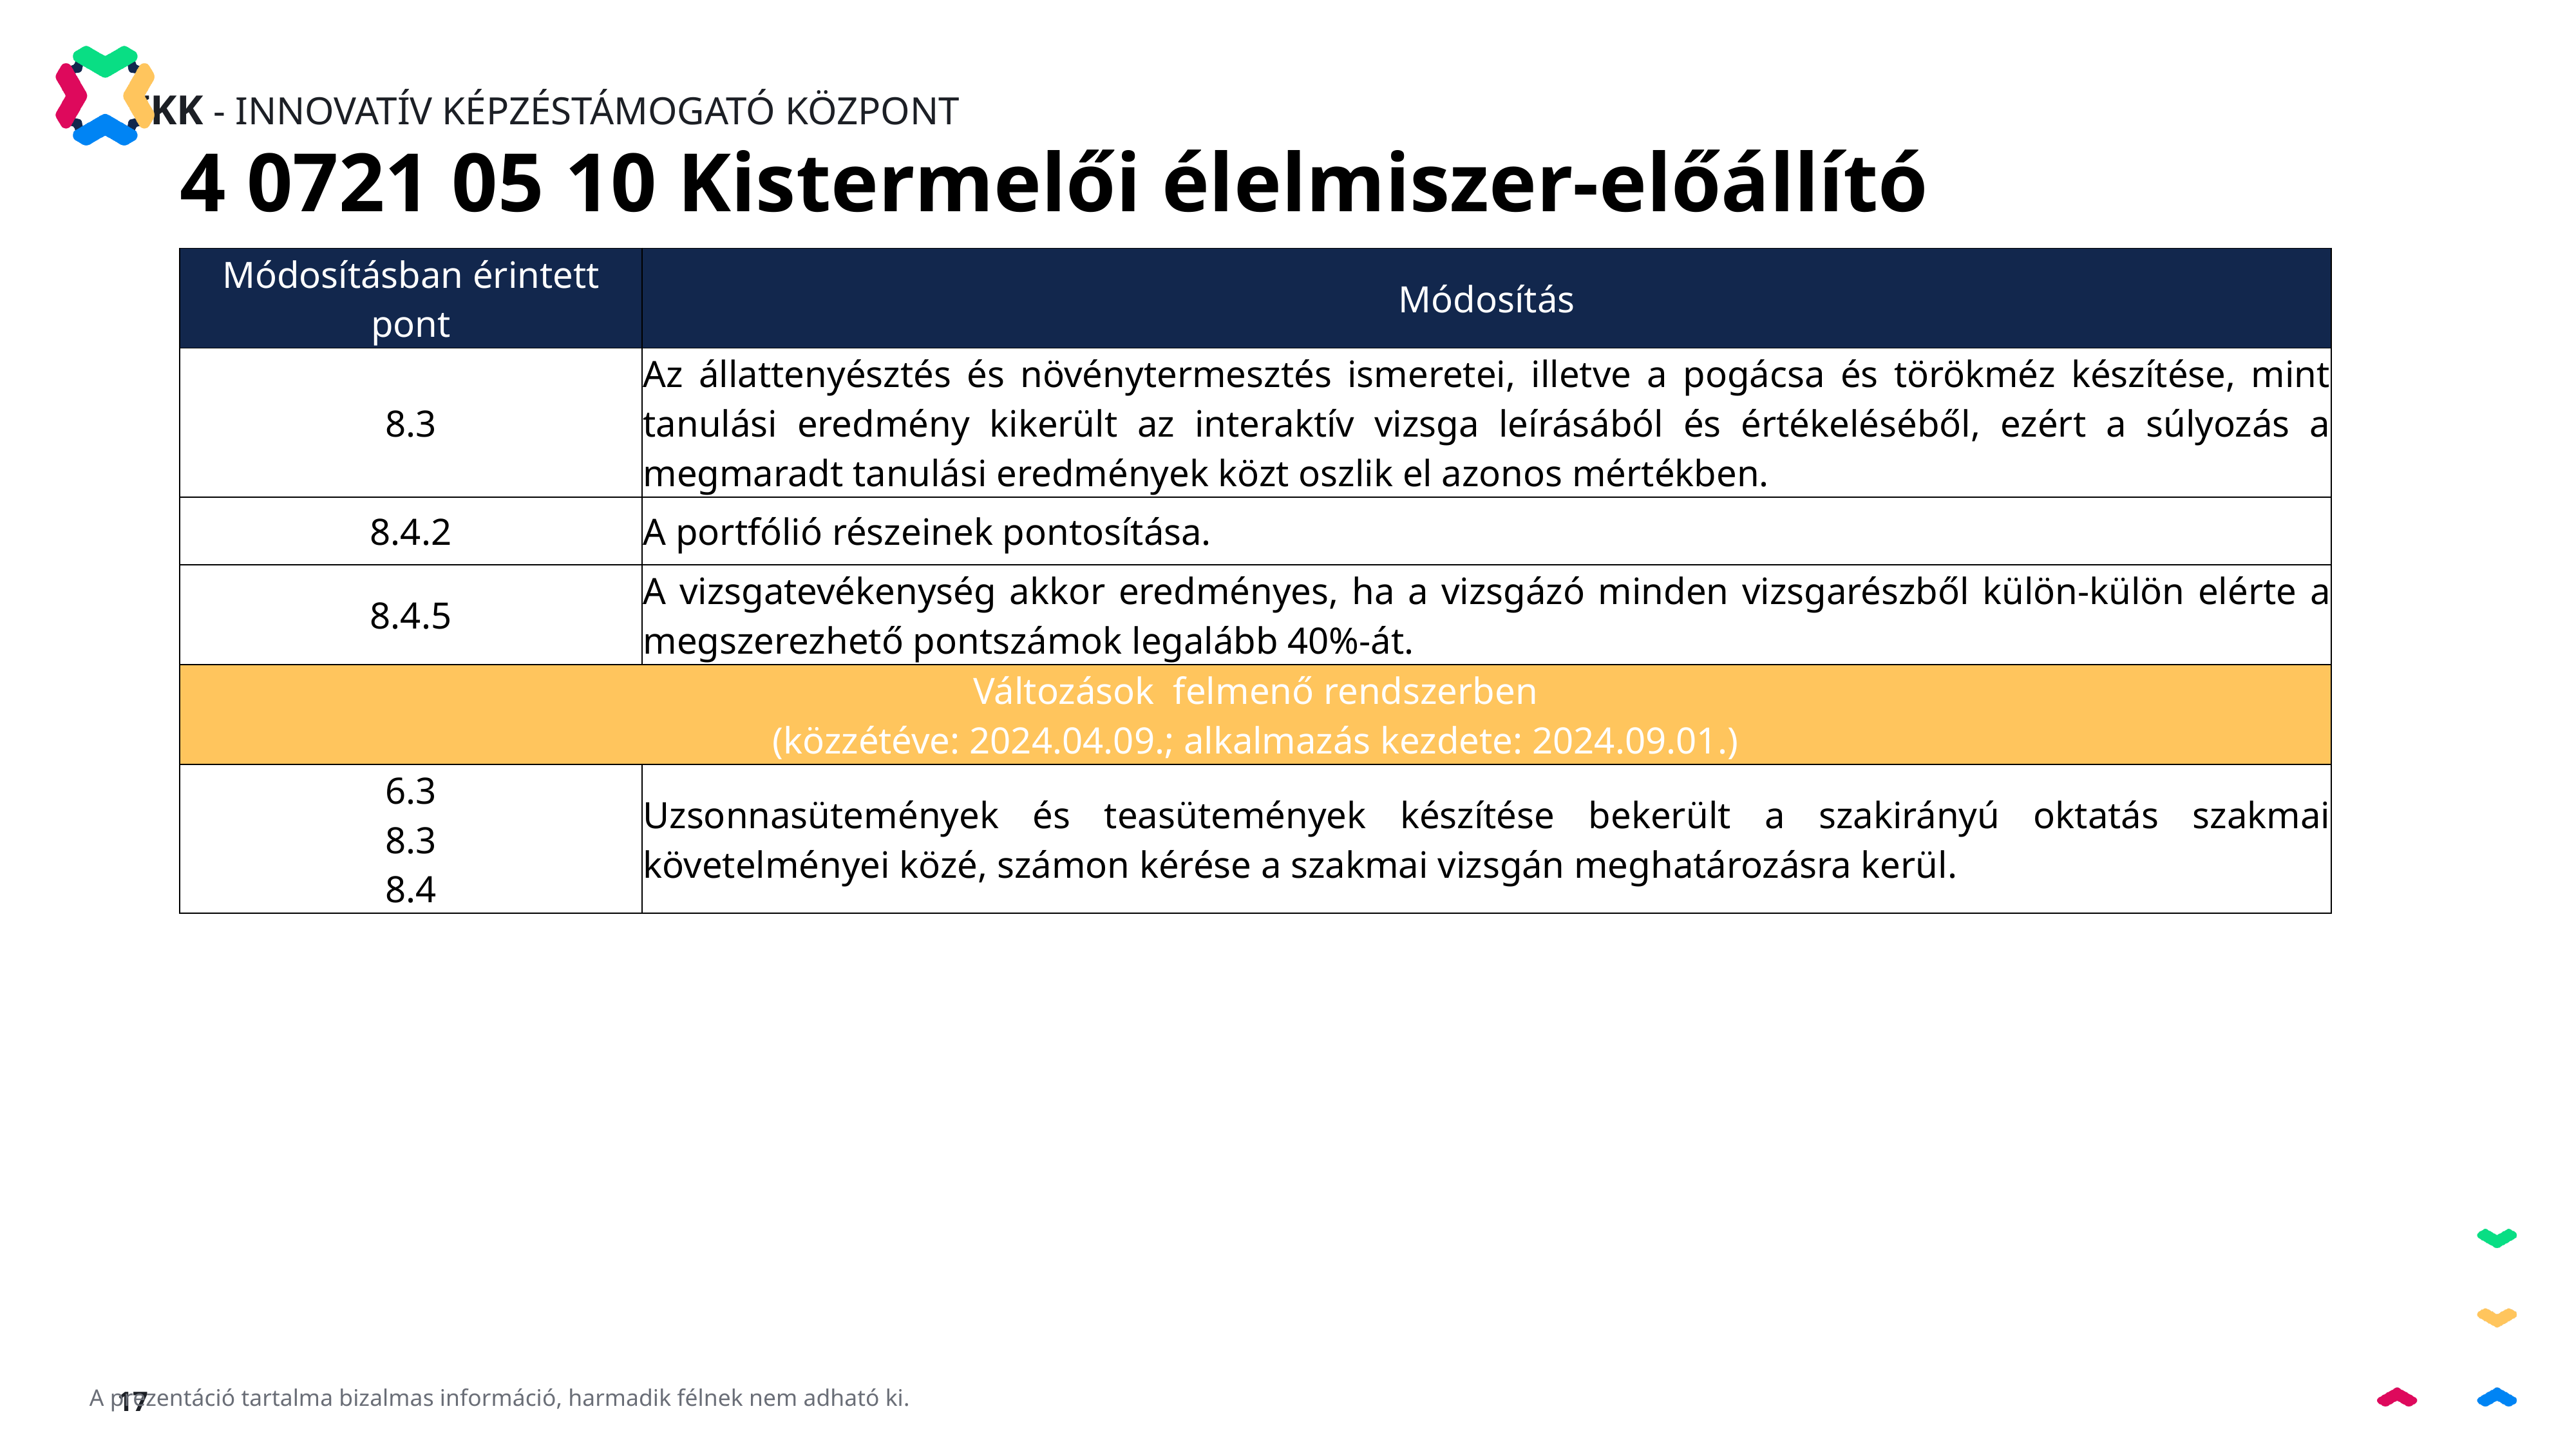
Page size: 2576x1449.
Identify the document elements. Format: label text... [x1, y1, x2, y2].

table_cell 6.3 8.3 8.4 [180, 765, 641, 913]
picture [55, 46, 155, 146]
table_cell 8.3 [180, 348, 641, 497]
table_cell A vizsgatevékenység akkor eredményes, ha a vizsgázó minden vizsgarészből külön-külön elérte a megszerezhető pontszámok legalább 40%-át. [643, 565, 2331, 664]
table_cell Változások felmenő rendszerben (közzétéve: 2024.04.09.; alkalmazás kezdete: 2024.09.01.) [180, 665, 2331, 764]
table_cell 8.4.2 [180, 498, 641, 564]
table_cell 8.4.5 [180, 565, 641, 664]
table_cell Uzsonnasütemények és teasütemények készítése bekerült a szakirányú oktatás szakmai követelményei közé, számon kérése a szakmai vizsgán meghatározásra kerül. [643, 765, 2331, 913]
table_header Módosításban érintett pont [180, 249, 641, 348]
list 4 0721 05 10 Kistermelői élelmiszer-előállító [180, 131, 2353, 218]
picture [2377, 1229, 2517, 1406]
table_cell A portfólió részeinek pontosítása. [643, 498, 2331, 564]
table_header Módosítás [643, 249, 2331, 348]
table_cell Az állattenyésztés és növénytermesztés ismeretei, illetve a pogácsa és törökméz készítése, mint tanulási eredmény kikerült az interaktív vizsga leírásából és értékeléséből, ezért a súlyozás a megmaradt tanulási eredmények közt oszlik el azonos mértékben. [643, 348, 2331, 497]
